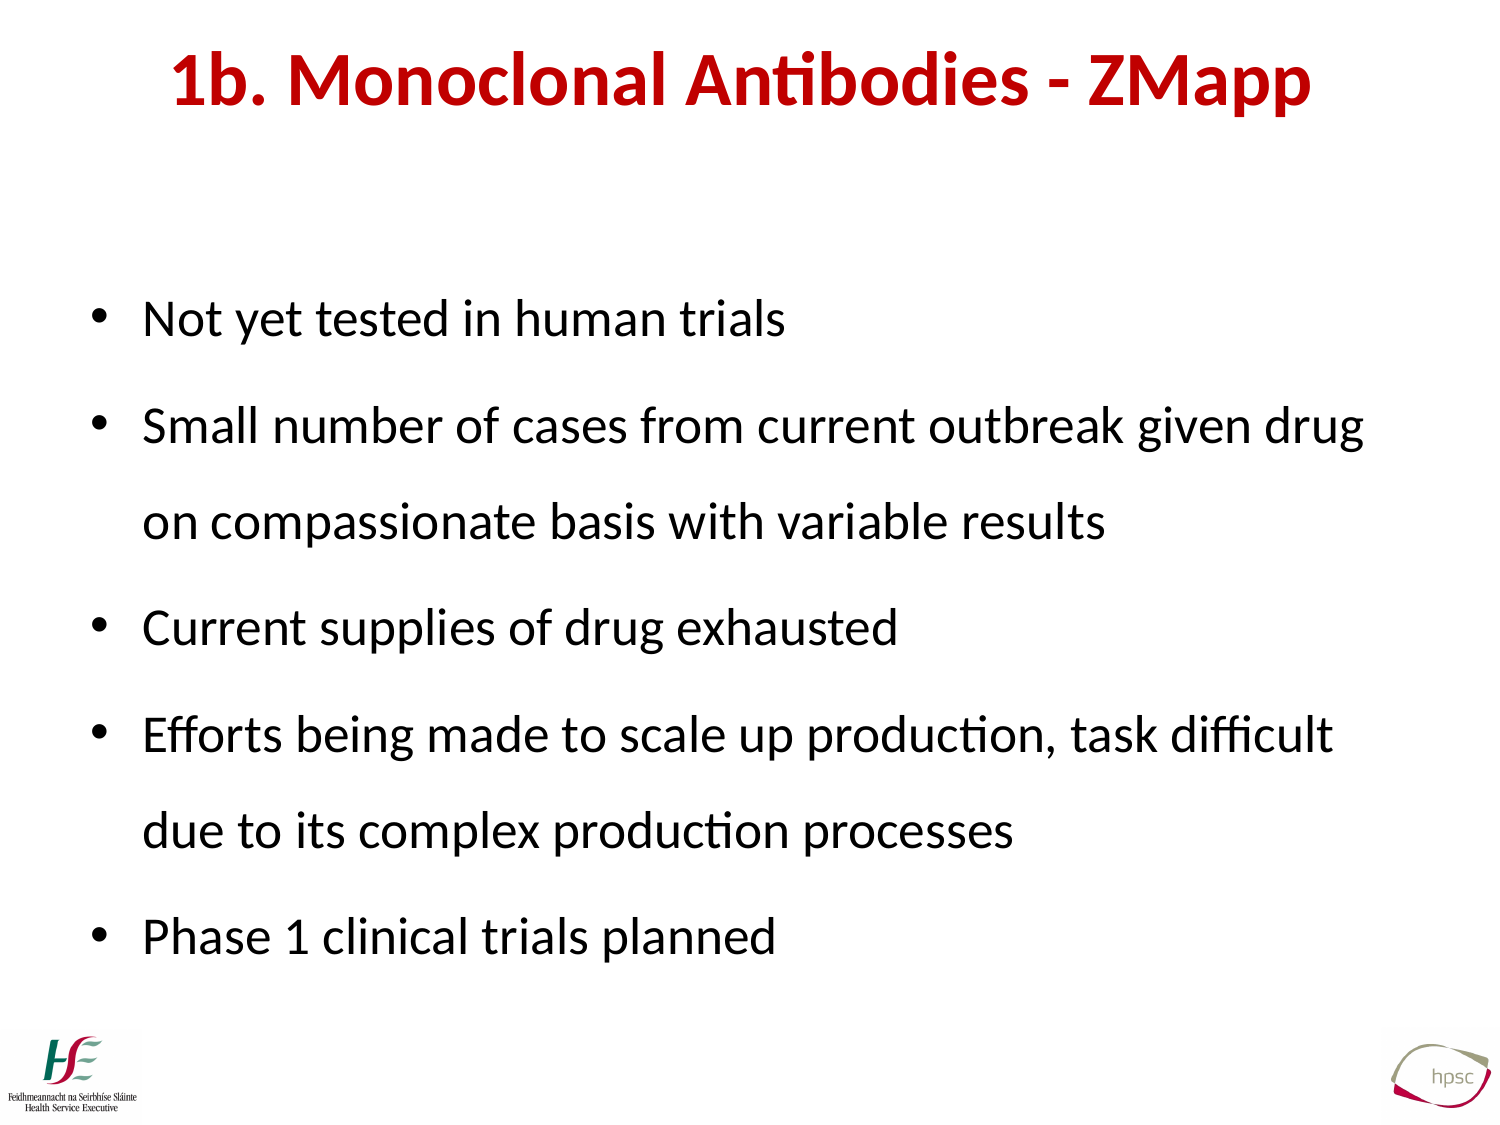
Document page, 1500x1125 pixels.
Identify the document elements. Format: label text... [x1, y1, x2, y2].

title 1b. Monoclonal Antibodies - ZMapp [75, 19, 1425, 207]
picture [1381, 1026, 1500, 1125]
picture [0, 1029, 142, 1125]
list Not yet tested in human trials Small number of cases from current outbreak given drug on compassionate basis with variable results Current supplies of drug exhausted Efforts being made to scale up production, task difficult due to its complex production processes Phase 1 clinical trials planned [75, 243, 1425, 986]
